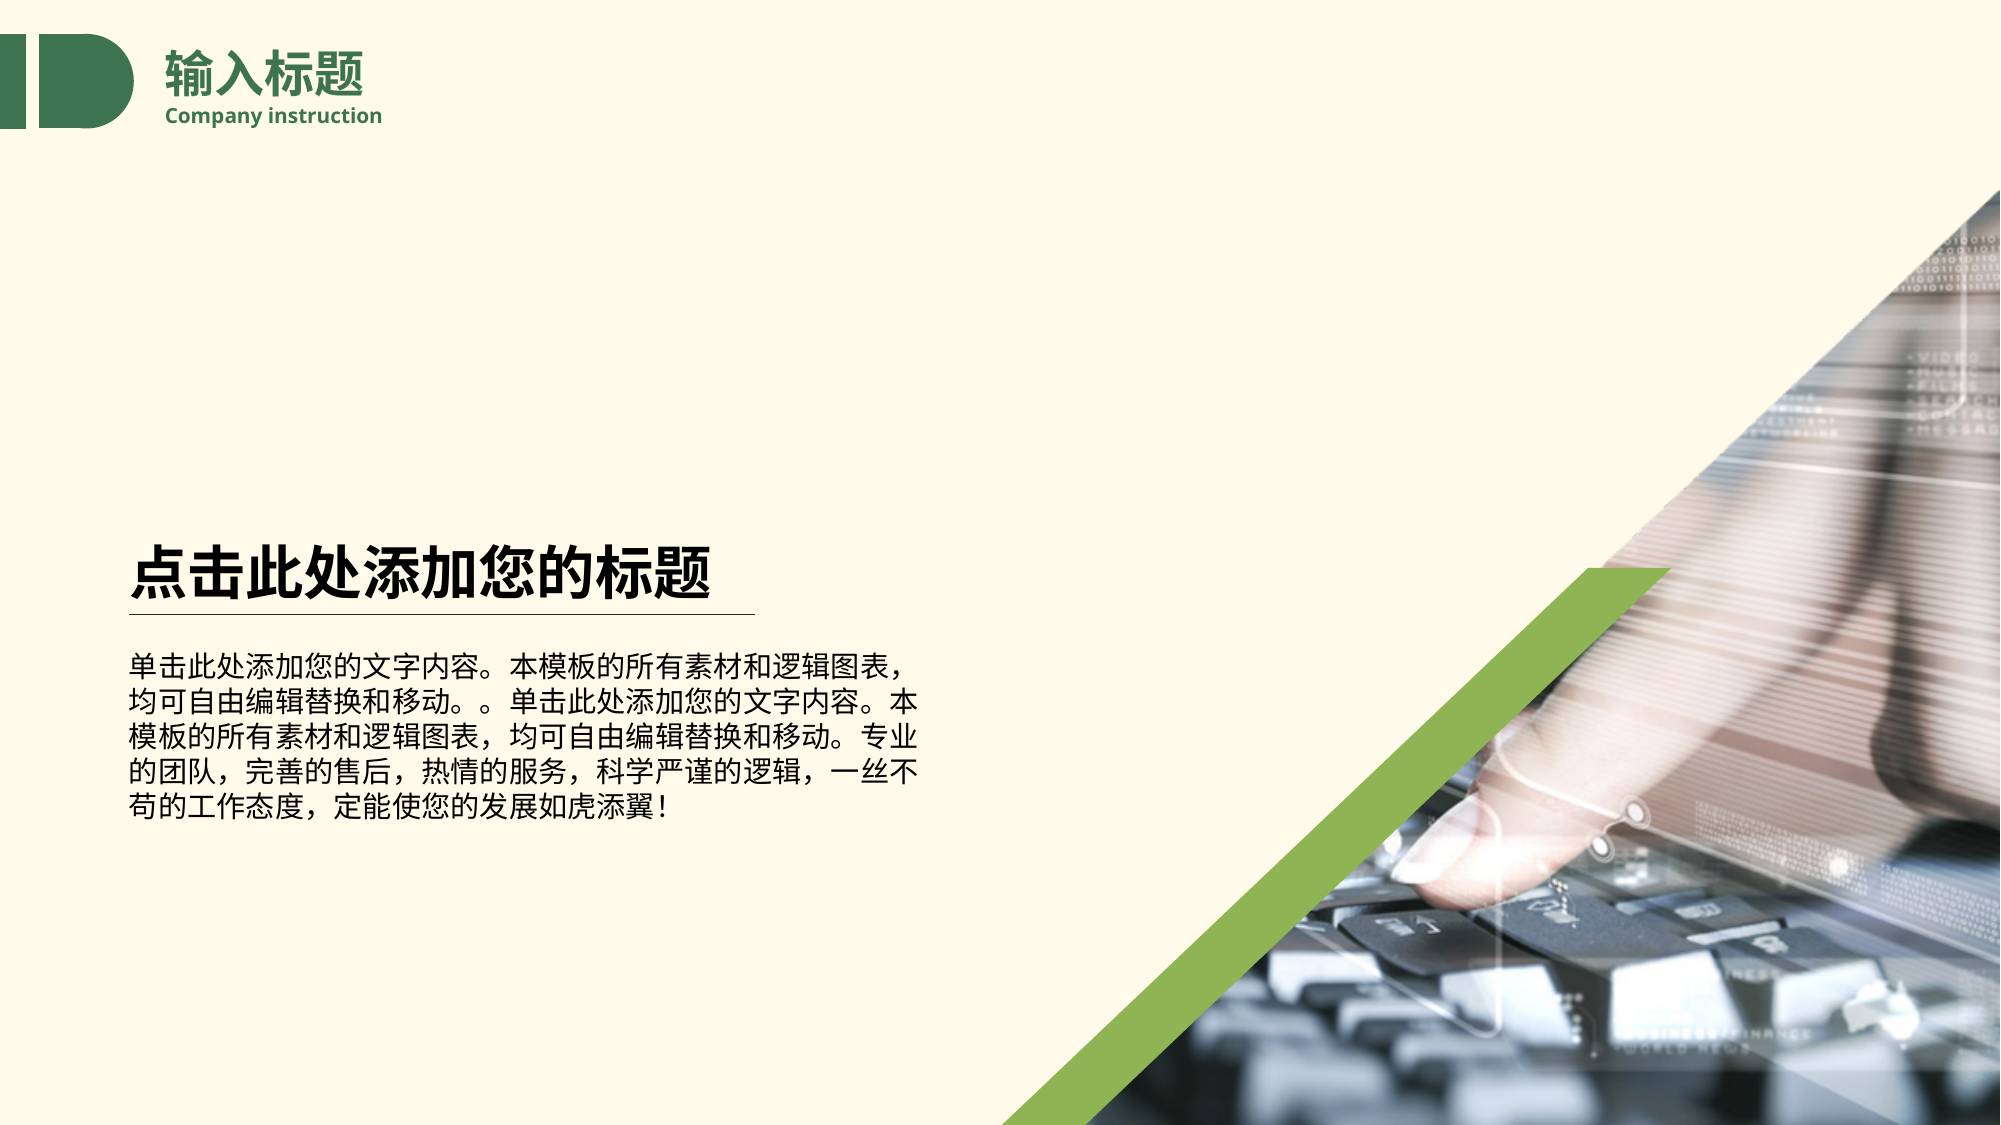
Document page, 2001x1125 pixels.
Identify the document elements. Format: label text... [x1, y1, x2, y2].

text_box Company instruction [150, 95, 399, 135]
text_box 单击此处添加您的文字内容。本模板的所有素材和逻辑图表，均可自由编辑替换和移动。。单击此处添加您的文字内容。本模板的所有素材和逻辑图表，均可自由编辑替换和移动。专业的团队，完善的售后，热情的服务，科学严谨的逻辑，一丝不苟的工作态度，定能使您的发展如虎添翼！ [114, 641, 937, 831]
text_box 点击此处添加您的标题 [114, 528, 772, 614]
text_box 输入标题 [149, 34, 380, 110]
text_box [40, 34, 133, 128]
text_box [0, 34, 26, 129]
text_box [1001, 1113, 1014, 1125]
picture [1014, 190, 2000, 1125]
